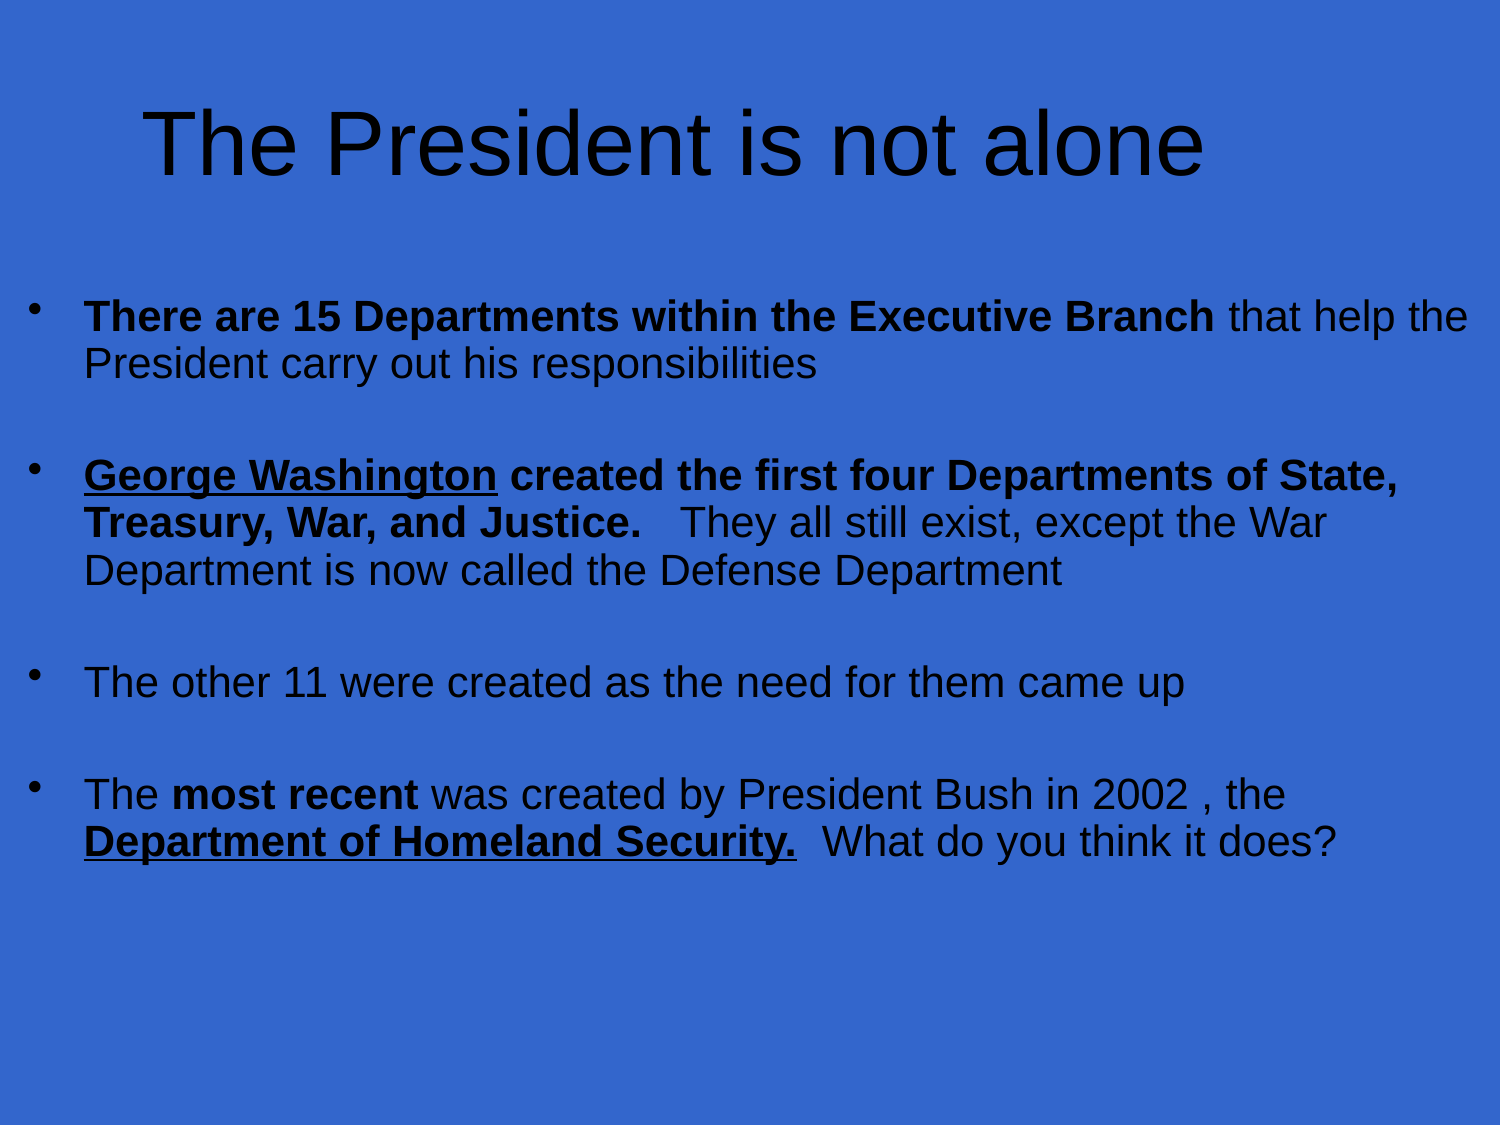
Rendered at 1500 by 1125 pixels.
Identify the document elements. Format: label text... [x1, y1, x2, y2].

title The President is not alone [0, 45, 1350, 233]
list There are 15 Departments within the Executive Branch that help the President carry out his responsibilities George Washington created the first four Departments of State, Treasury, War, and Justice. They all still exist, except the War Department is now called the Defense Department The other 11 were created as the need for them came up The most recent was created by President Bush in 2002 , the Department of Homeland Security. What do you think it does? [12, 224, 1500, 1125]
